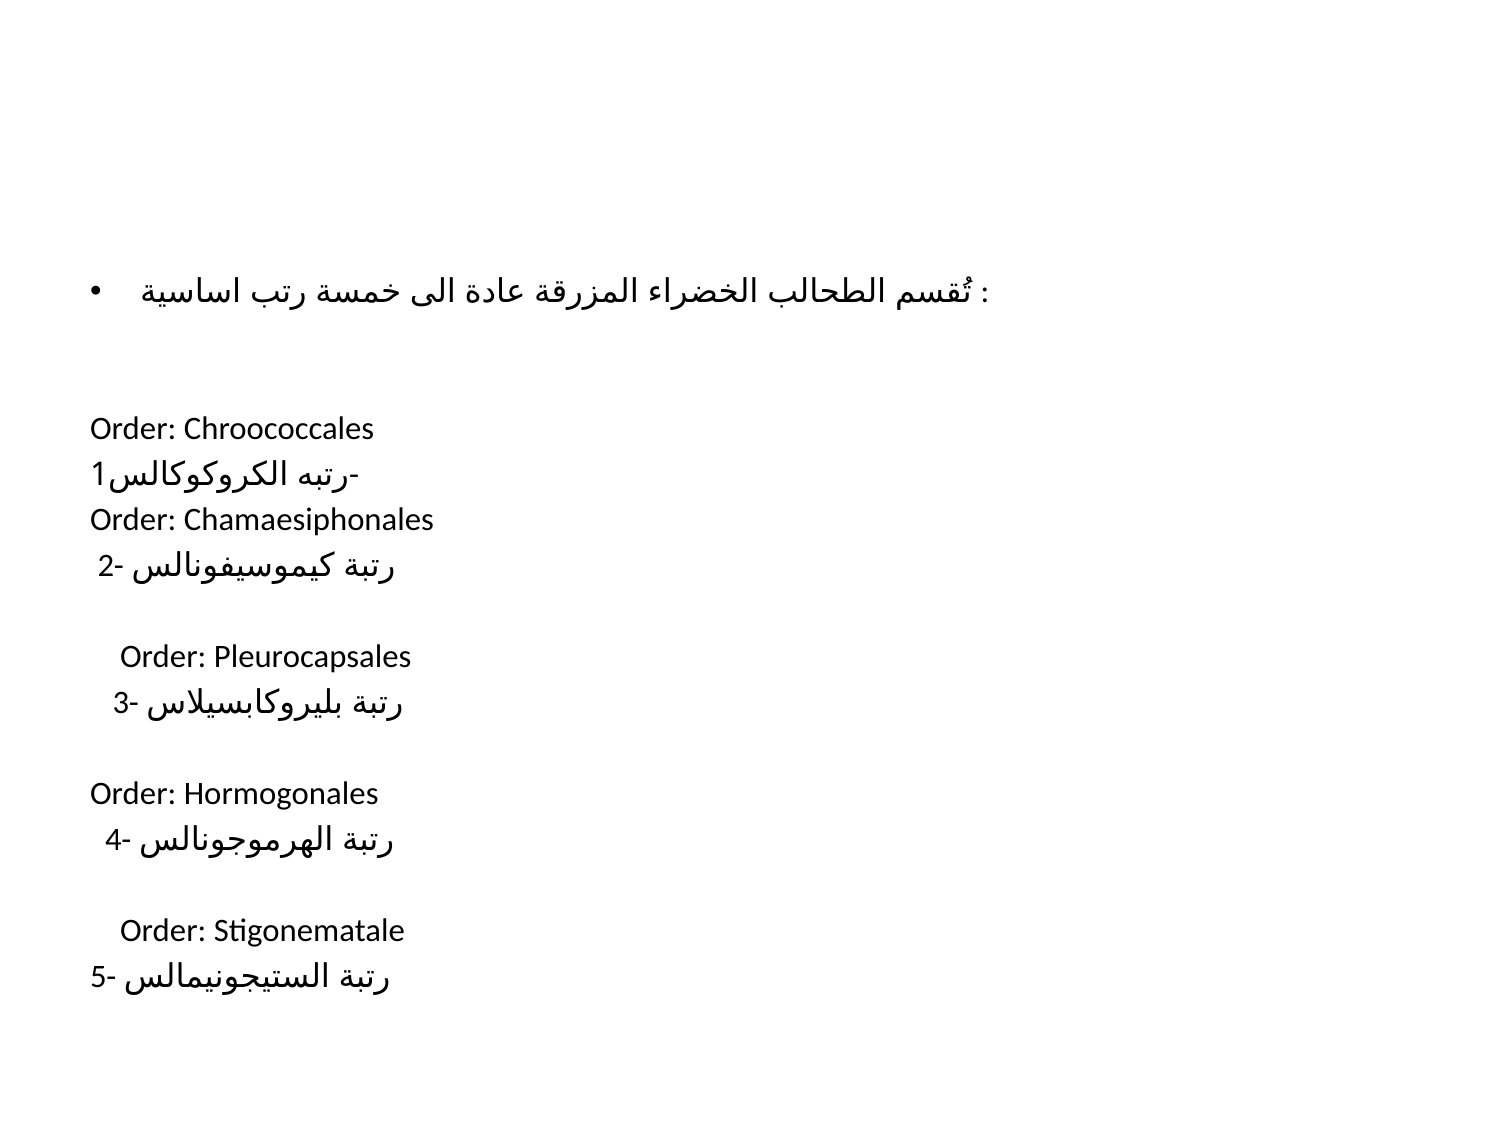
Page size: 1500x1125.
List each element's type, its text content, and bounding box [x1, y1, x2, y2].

list تُقسم الطحالب الخضراء المزرقة عادة الى خمسة رتب اساسية : Order: Chroococcales رتبه الكروكوكالس1- Order: Chamaesiphonales 2- رتبة كيموسيفونالس Order: Pleurocapsales 3- رتبة بليروكابسيلاس Order: Hormogonales 4- رتبة الهرموجونالس Order: Stigonematale 5- رتبة الستيجونيمالس [75, 262, 1425, 1005]
